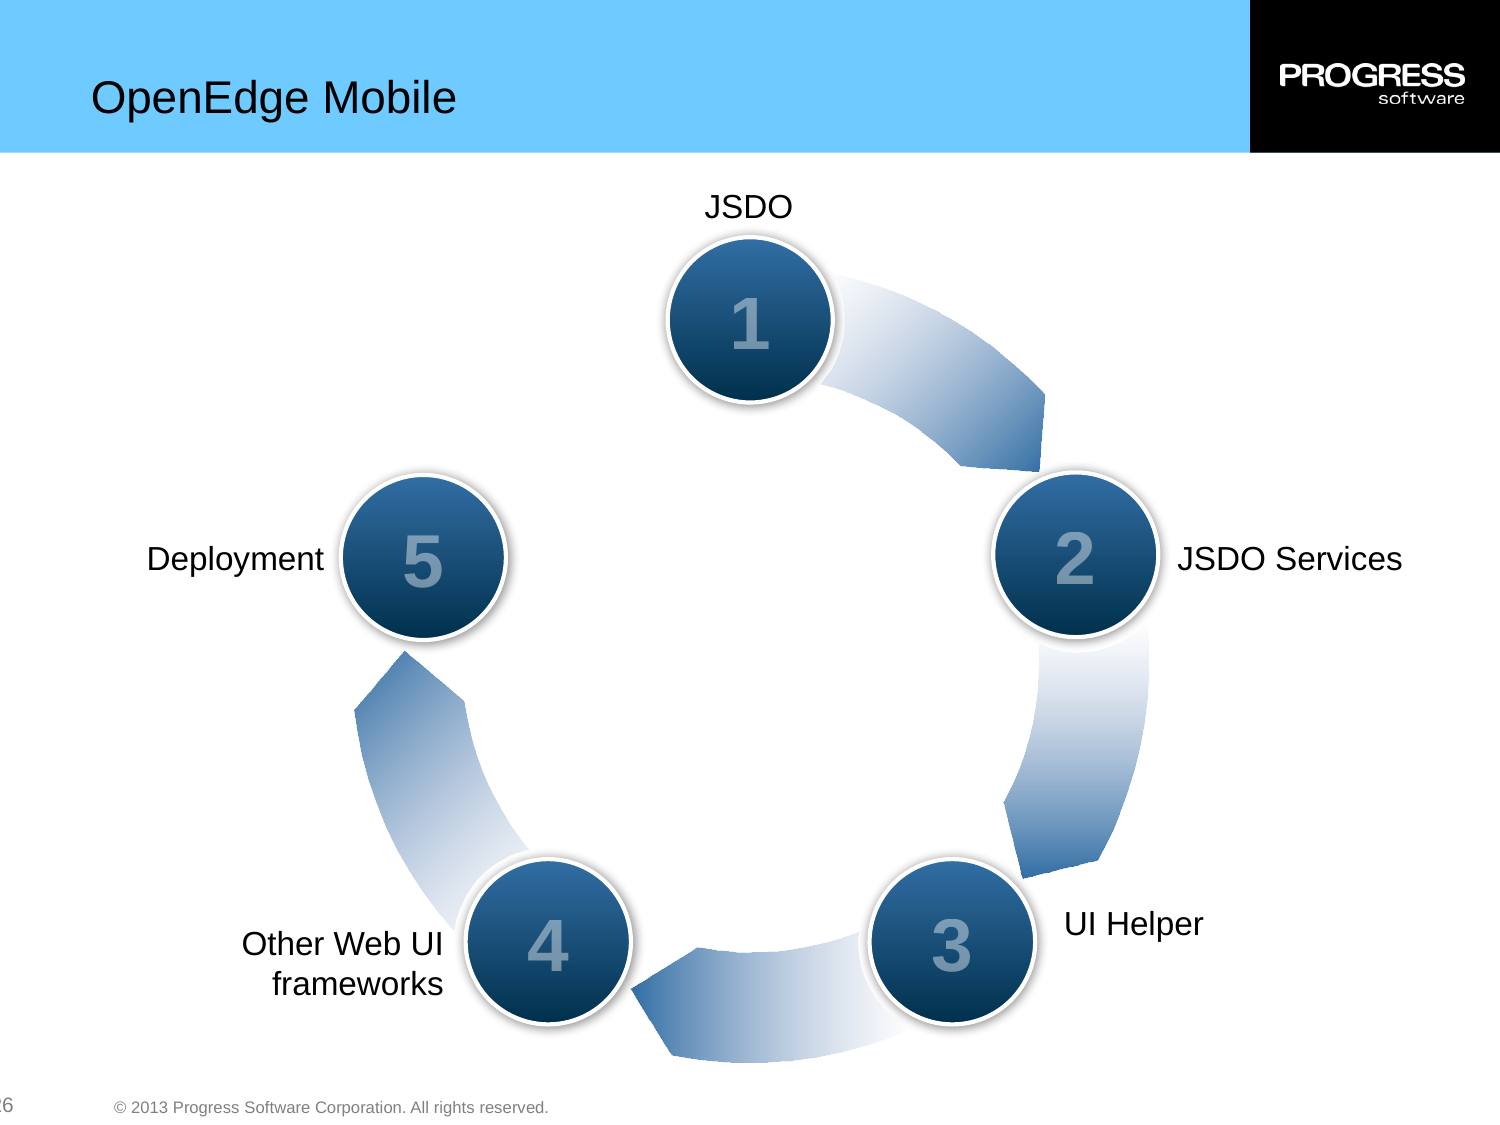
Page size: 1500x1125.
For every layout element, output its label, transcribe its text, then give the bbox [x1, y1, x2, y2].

text_box UI Helper [1048, 894, 1387, 949]
text_box Other Web UI frameworks [121, 914, 459, 1010]
picture [1280, 63, 1465, 104]
text_box 4 [465, 859, 631, 1025]
text_box 1 [667, 237, 833, 403]
text_box 5 [340, 474, 506, 641]
text_box [1003, 621, 1149, 879]
text_box JSDO Services [1162, 530, 1500, 585]
text_box 3 [869, 859, 1036, 1025]
title OpenEdge Mobile [75, 64, 1201, 132]
text_box [354, 650, 529, 914]
text_box JSDO [580, 177, 918, 233]
text_box Deployment [1, 530, 339, 585]
text_box 2 [993, 472, 1159, 638]
text_box [820, 273, 1044, 472]
text_box [630, 931, 913, 1063]
